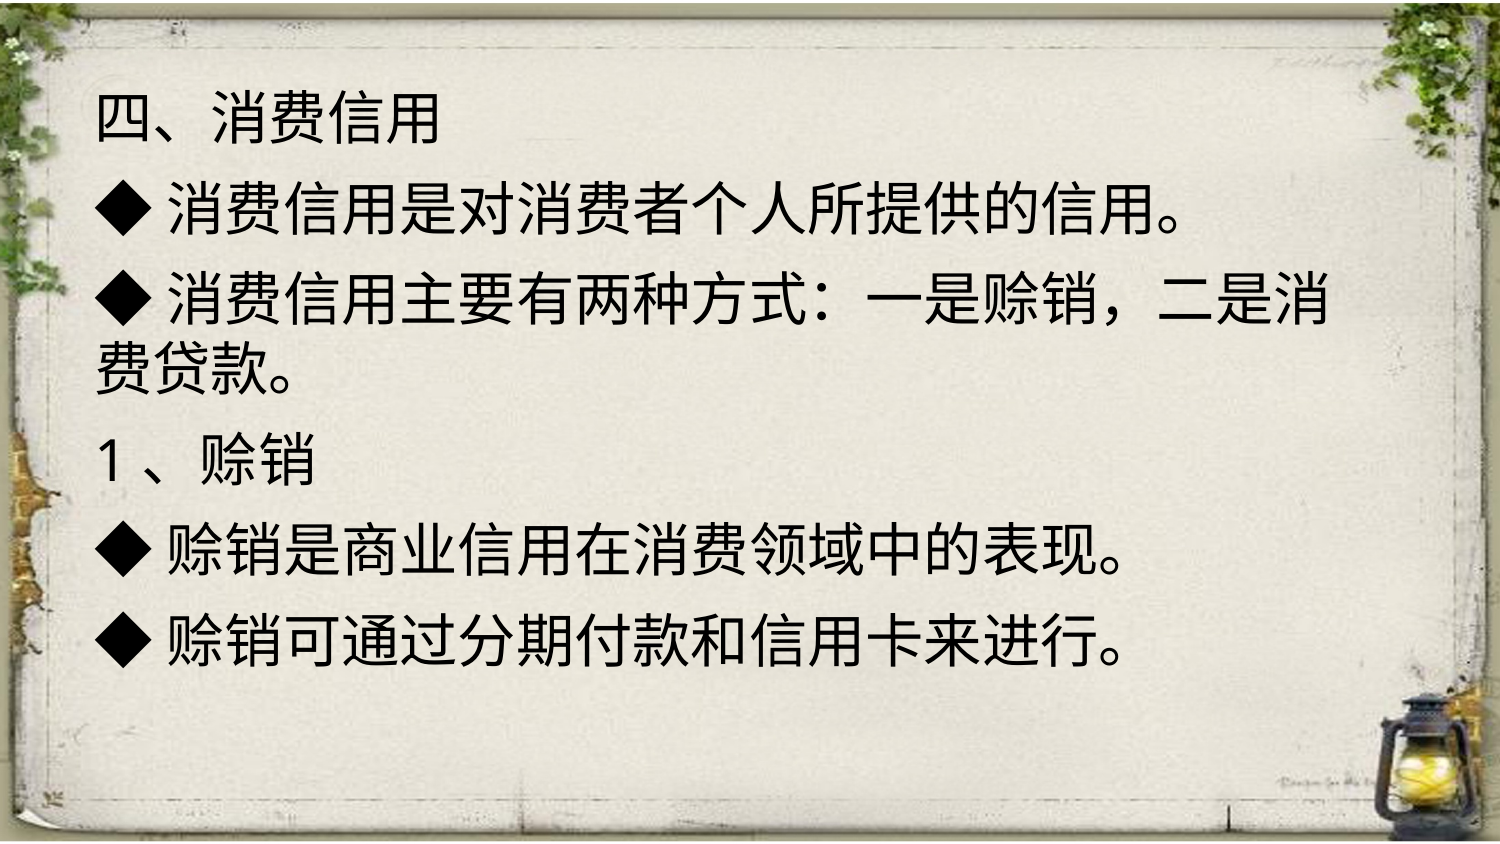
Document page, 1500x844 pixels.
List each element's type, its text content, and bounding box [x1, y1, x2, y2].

picture [0, 0, 1500, 844]
list 四、消费信用 ◆消费信用是对消费者个人所提供的信用。 ◆消费信用主要有两种方式：一是赊销，二是消费贷款。 1、赊销 ◆赊销是商业信用在消费领域中的表现。 ◆赊销可通过分期付款和信用卡来进行。 [79, 73, 1380, 753]
